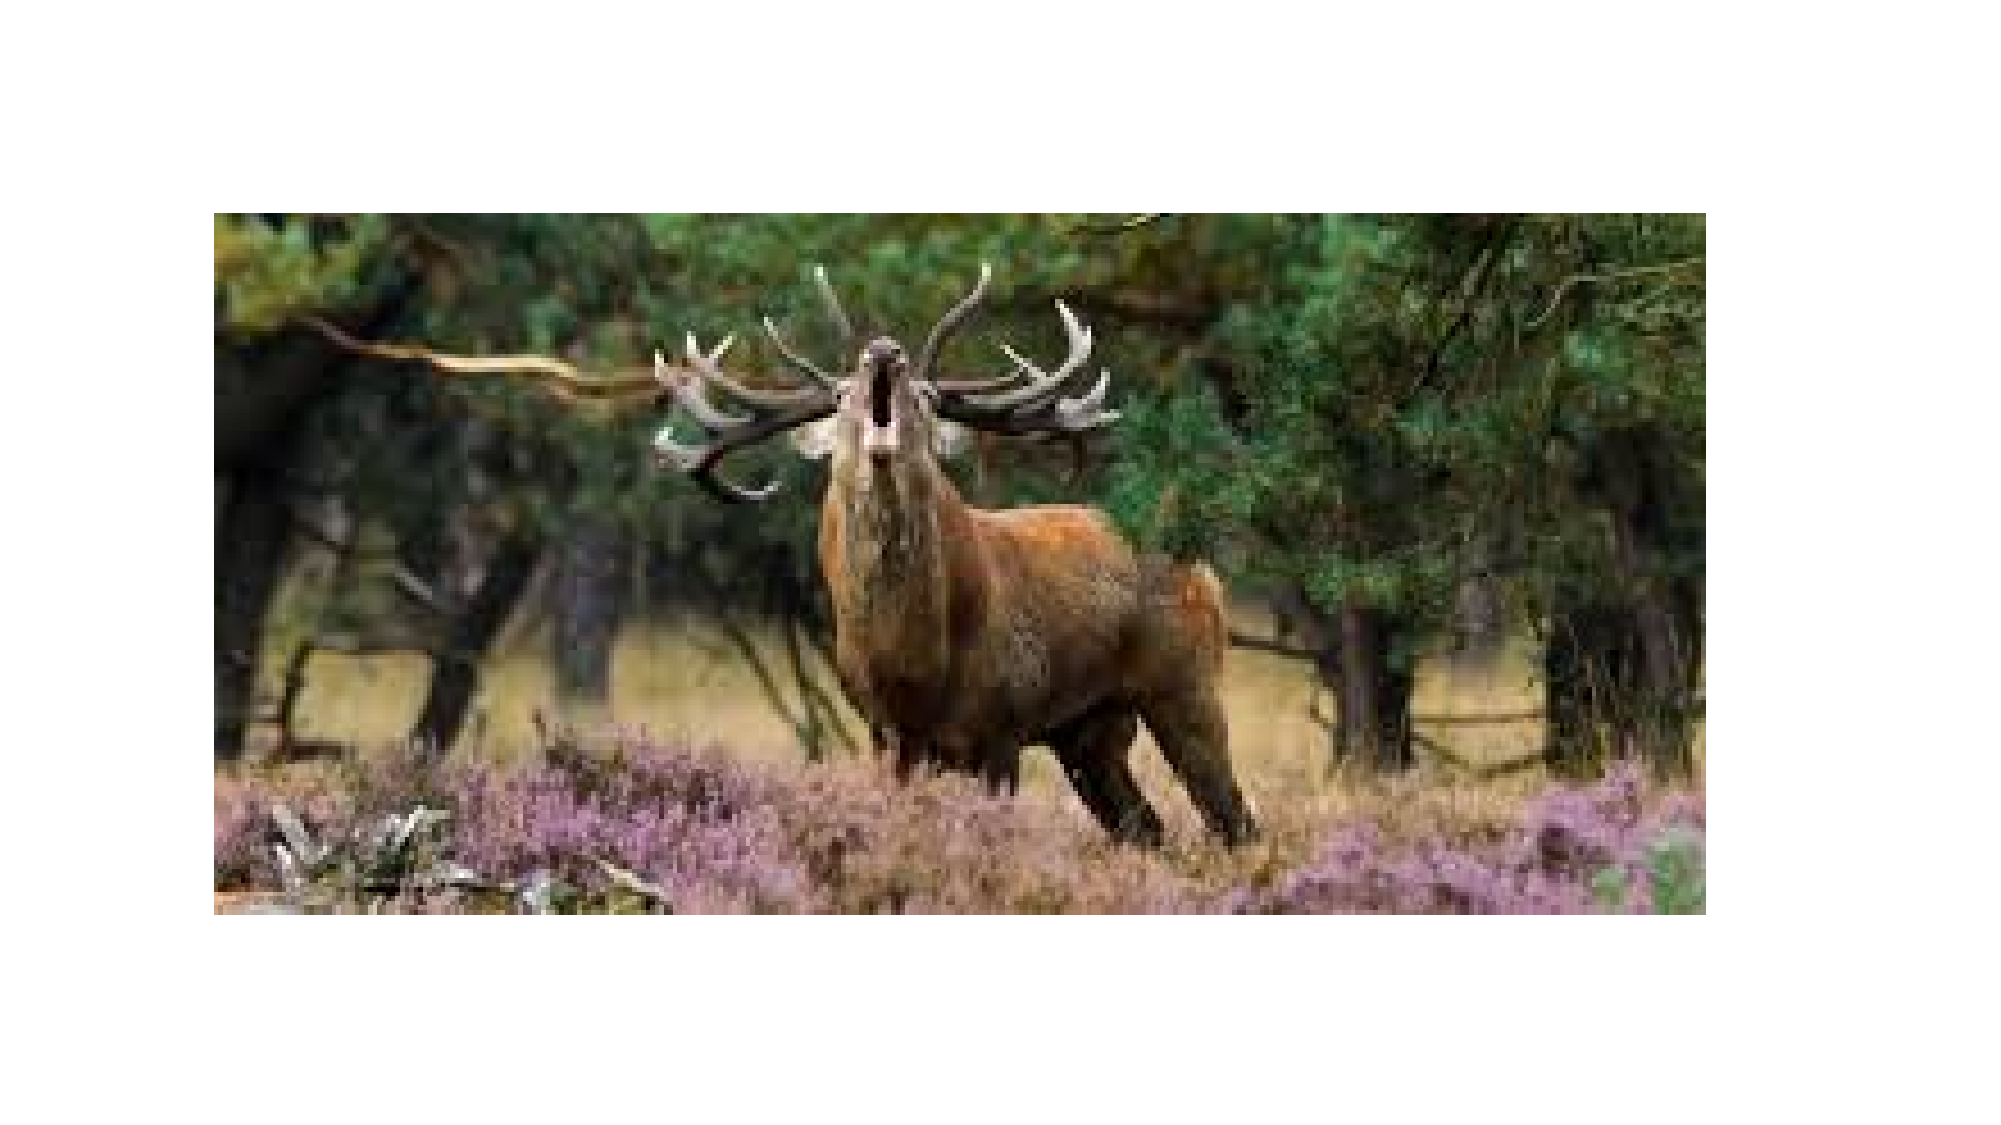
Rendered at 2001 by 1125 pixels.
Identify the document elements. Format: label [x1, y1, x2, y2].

picture [214, 213, 1706, 915]
